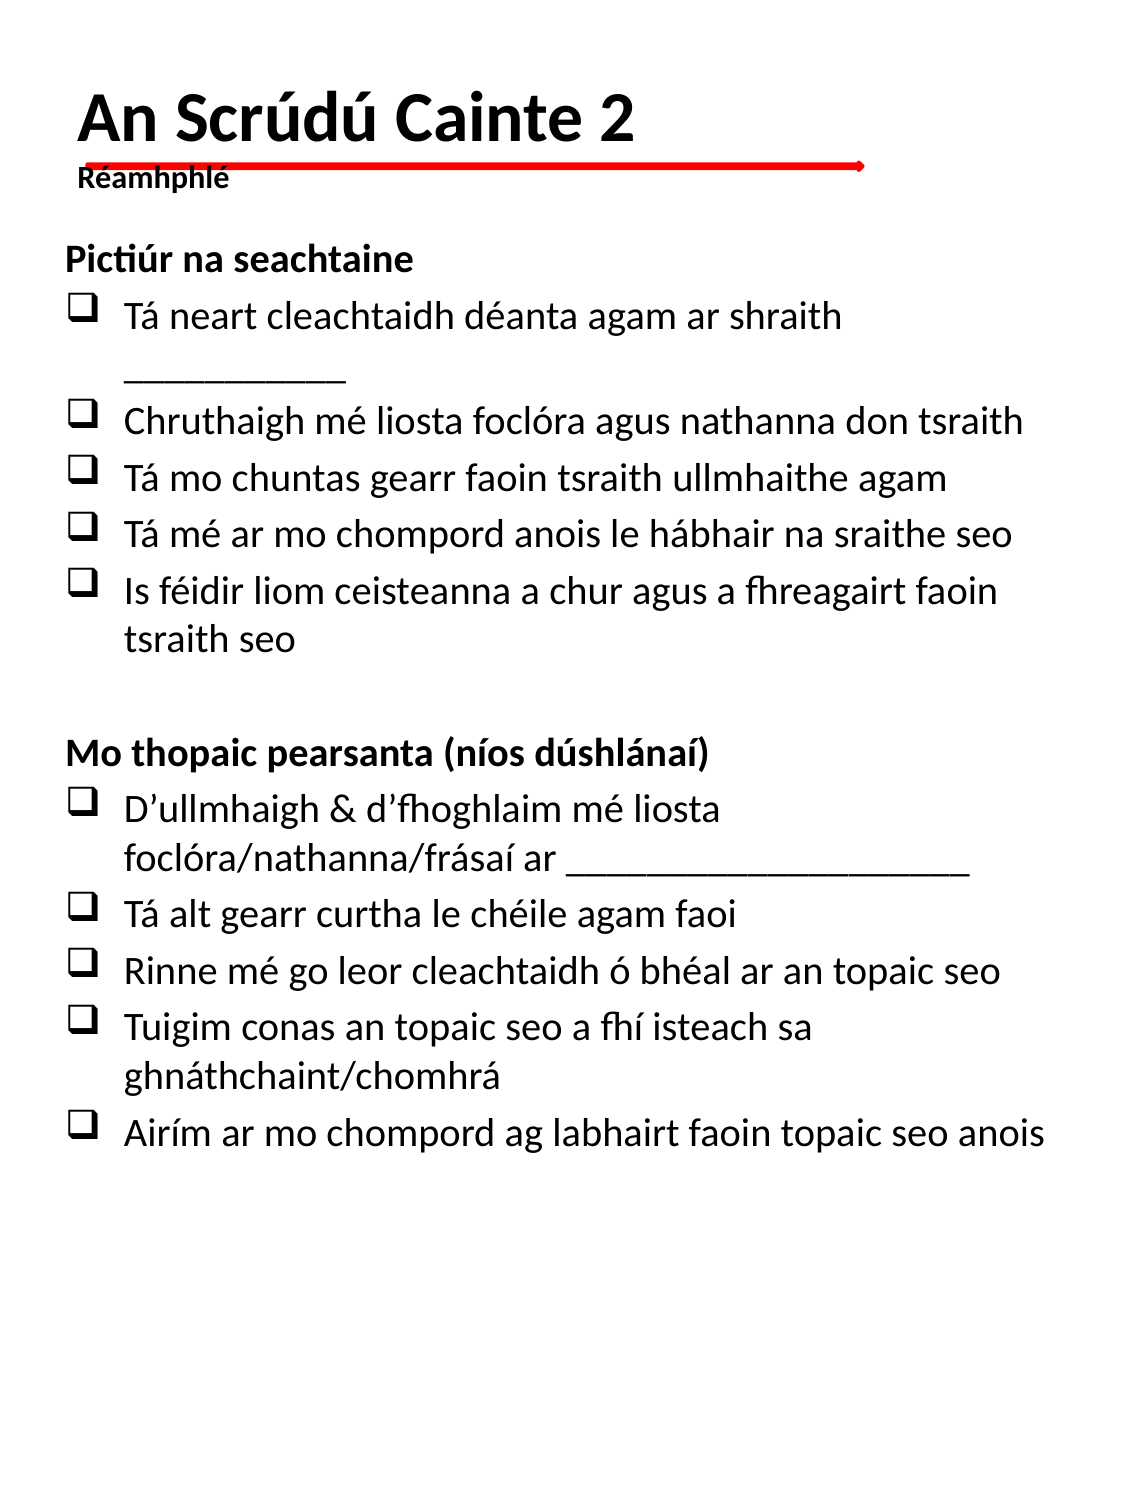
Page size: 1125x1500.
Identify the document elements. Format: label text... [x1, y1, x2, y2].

title An Scrúdú Cainte 2 Réamhphlé [62, 62, 1075, 203]
list Pictiúr na seachtaine Tá neart cleachtaidh déanta agam ar shraith ___________ Chruthaigh mé liosta foclóra agus nathanna don tsraith Tá mo chuntas gearr faoin tsraith ullmhaithe agam Tá mé ar mo chompord anois le hábhair na sraithe seo Is féidir liom ceisteanna a chur agus a fhreagairt faoin tsraith seo Mo thopaic pearsanta (níos dúshlánaí) D’ullmhaigh & d’fhoghlaim mé liosta foclóra/nathanna/frásaí ar ____________________ Tá alt gearr curtha le chéile agam faoi Rinne mé go leor cleachtaidh ó bhéal ar an topaic seo Tuigim conas an topaic seo a fhí isteach sa ghnáthchaint/chomhrá Airím ar mo chompord ag labhairt faoin topaic seo anois [50, 225, 1063, 1215]
